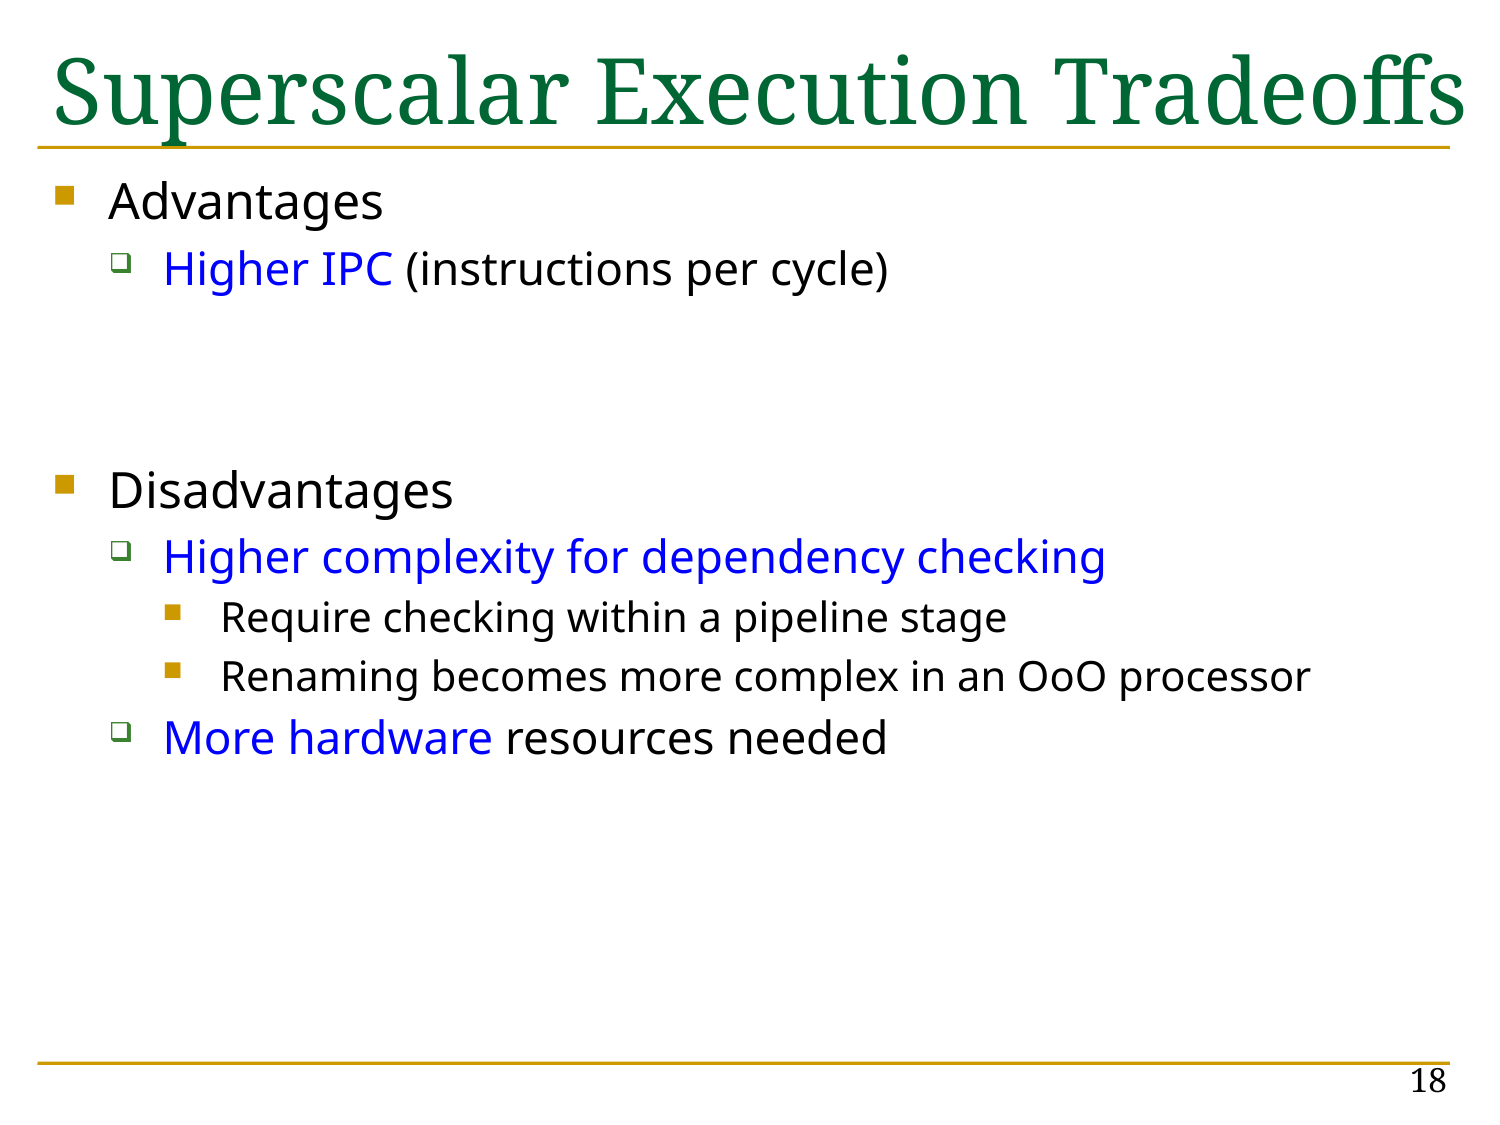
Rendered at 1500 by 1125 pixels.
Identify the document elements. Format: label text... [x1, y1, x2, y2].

list Advantages Higher IPC (instructions per cycle) Disadvantages Higher complexity for dependency checking Require checking within a pipeline stage Renaming becomes more complex in an OoO processor More hardware resources needed [37, 162, 1450, 1015]
title Superscalar Execution Tradeoffs [37, 24, 1500, 200]
slide_number 18 [1111, 1036, 1462, 1112]
